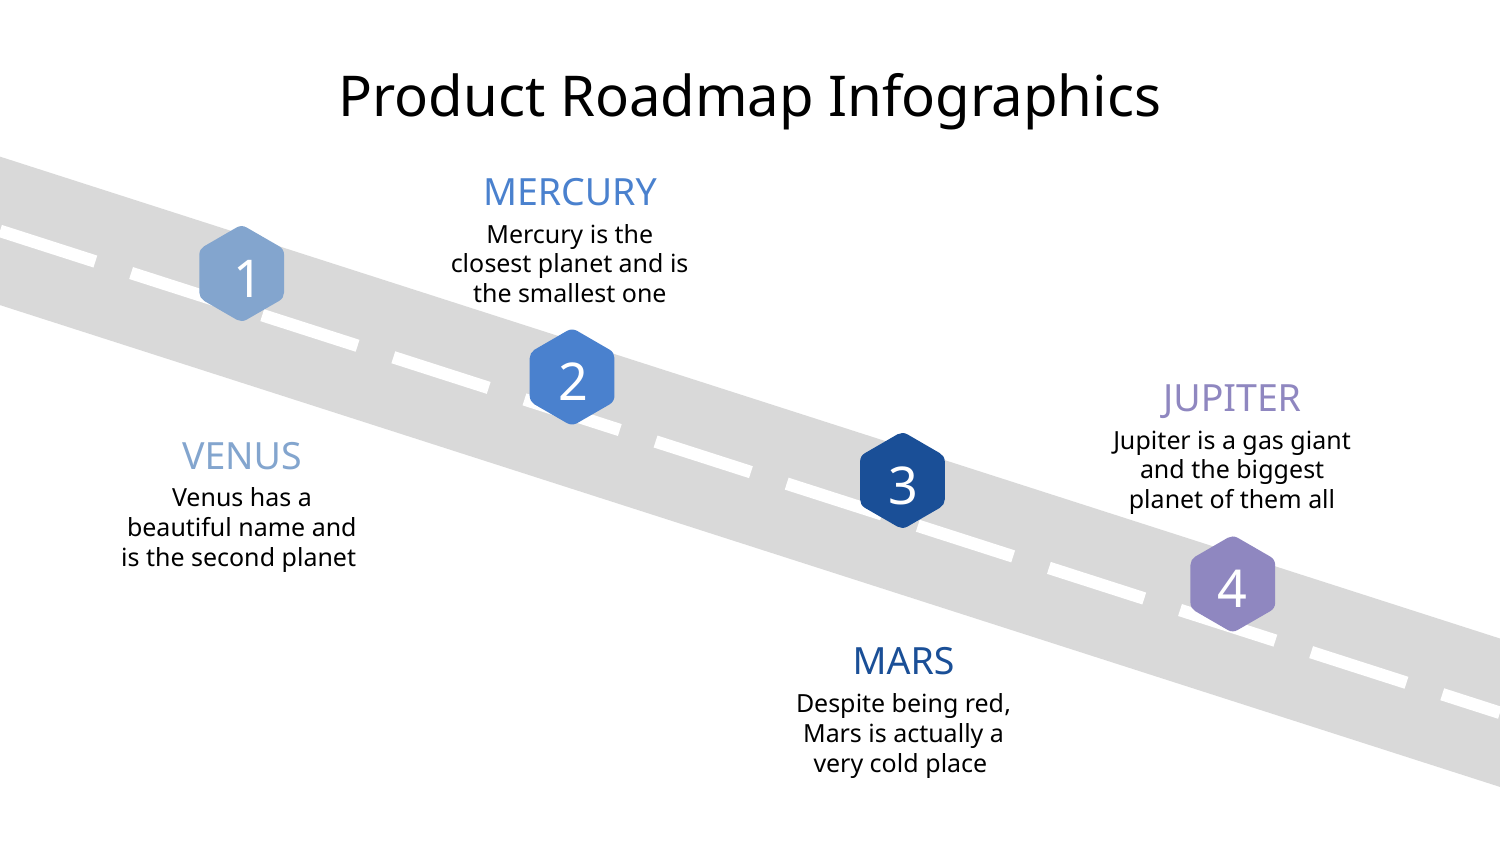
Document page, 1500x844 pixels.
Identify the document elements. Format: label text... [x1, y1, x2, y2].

title Product Roadmap Infographics [75, 67, 1425, 120]
text_box Mercury is the closest planet and is the smallest one [439, 191, 701, 229]
text_box [1294, 719, 1500, 787]
text_box Despite being red, Mars is actually a very cold place [773, 721, 1034, 804]
text_box MERCURY [471, 172, 669, 191]
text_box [0, 230, 1500, 713]
text_box [0, 156, 226, 229]
